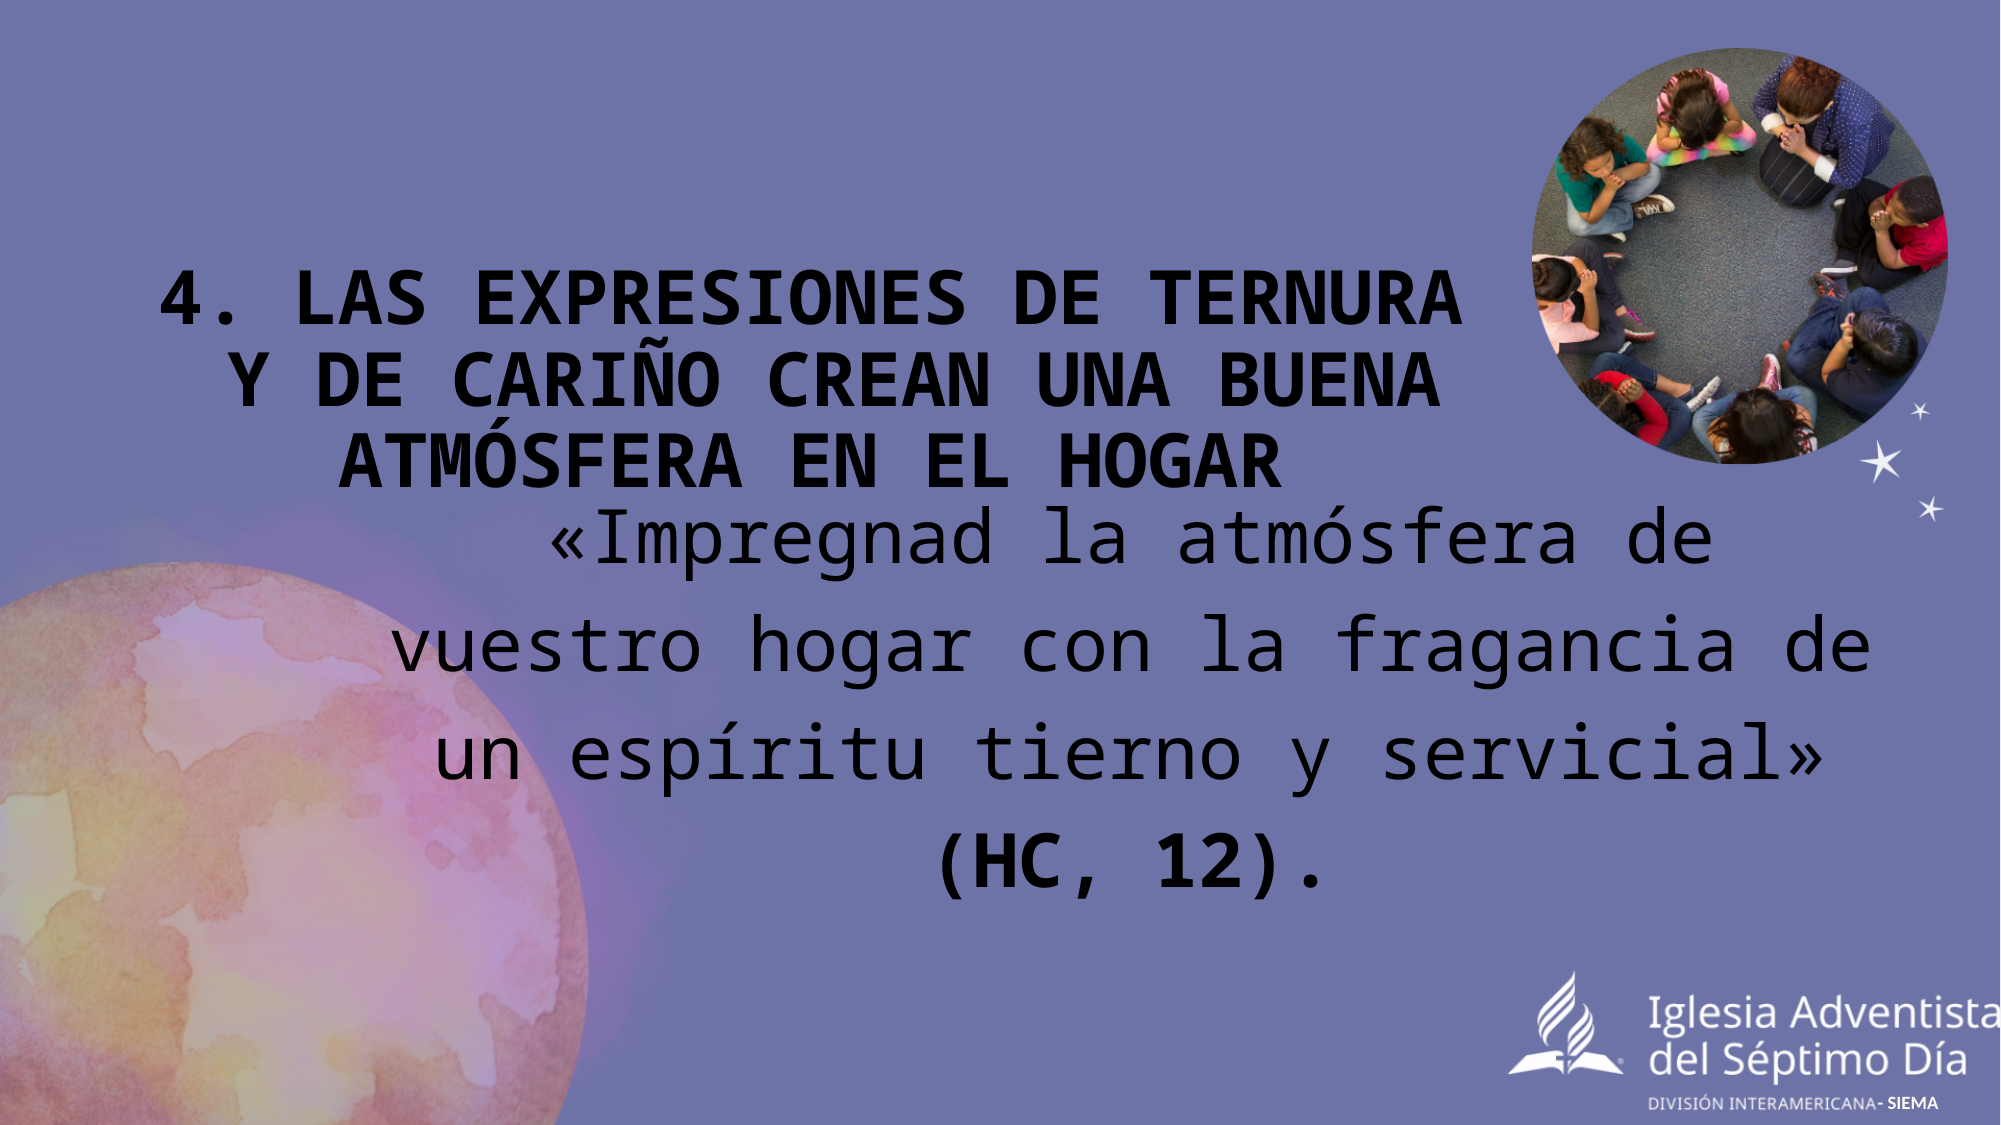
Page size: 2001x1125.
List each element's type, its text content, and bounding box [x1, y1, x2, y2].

subtitle «Impregnad la atmósfera de vuestro hogar con la fragancia de un espíritu tierno y servicial» (HC, 12). [354, 560, 1907, 910]
text_box - SIEMA [1858, 1083, 1955, 1121]
title 4. LAS EXPRESIONES DE TERNURA Y DE CARIÑO CREAN UNA BUENA ATMÓSFERA EN EL HOGAR [124, 122, 1543, 511]
picture [0, 0, 2001, 1125]
